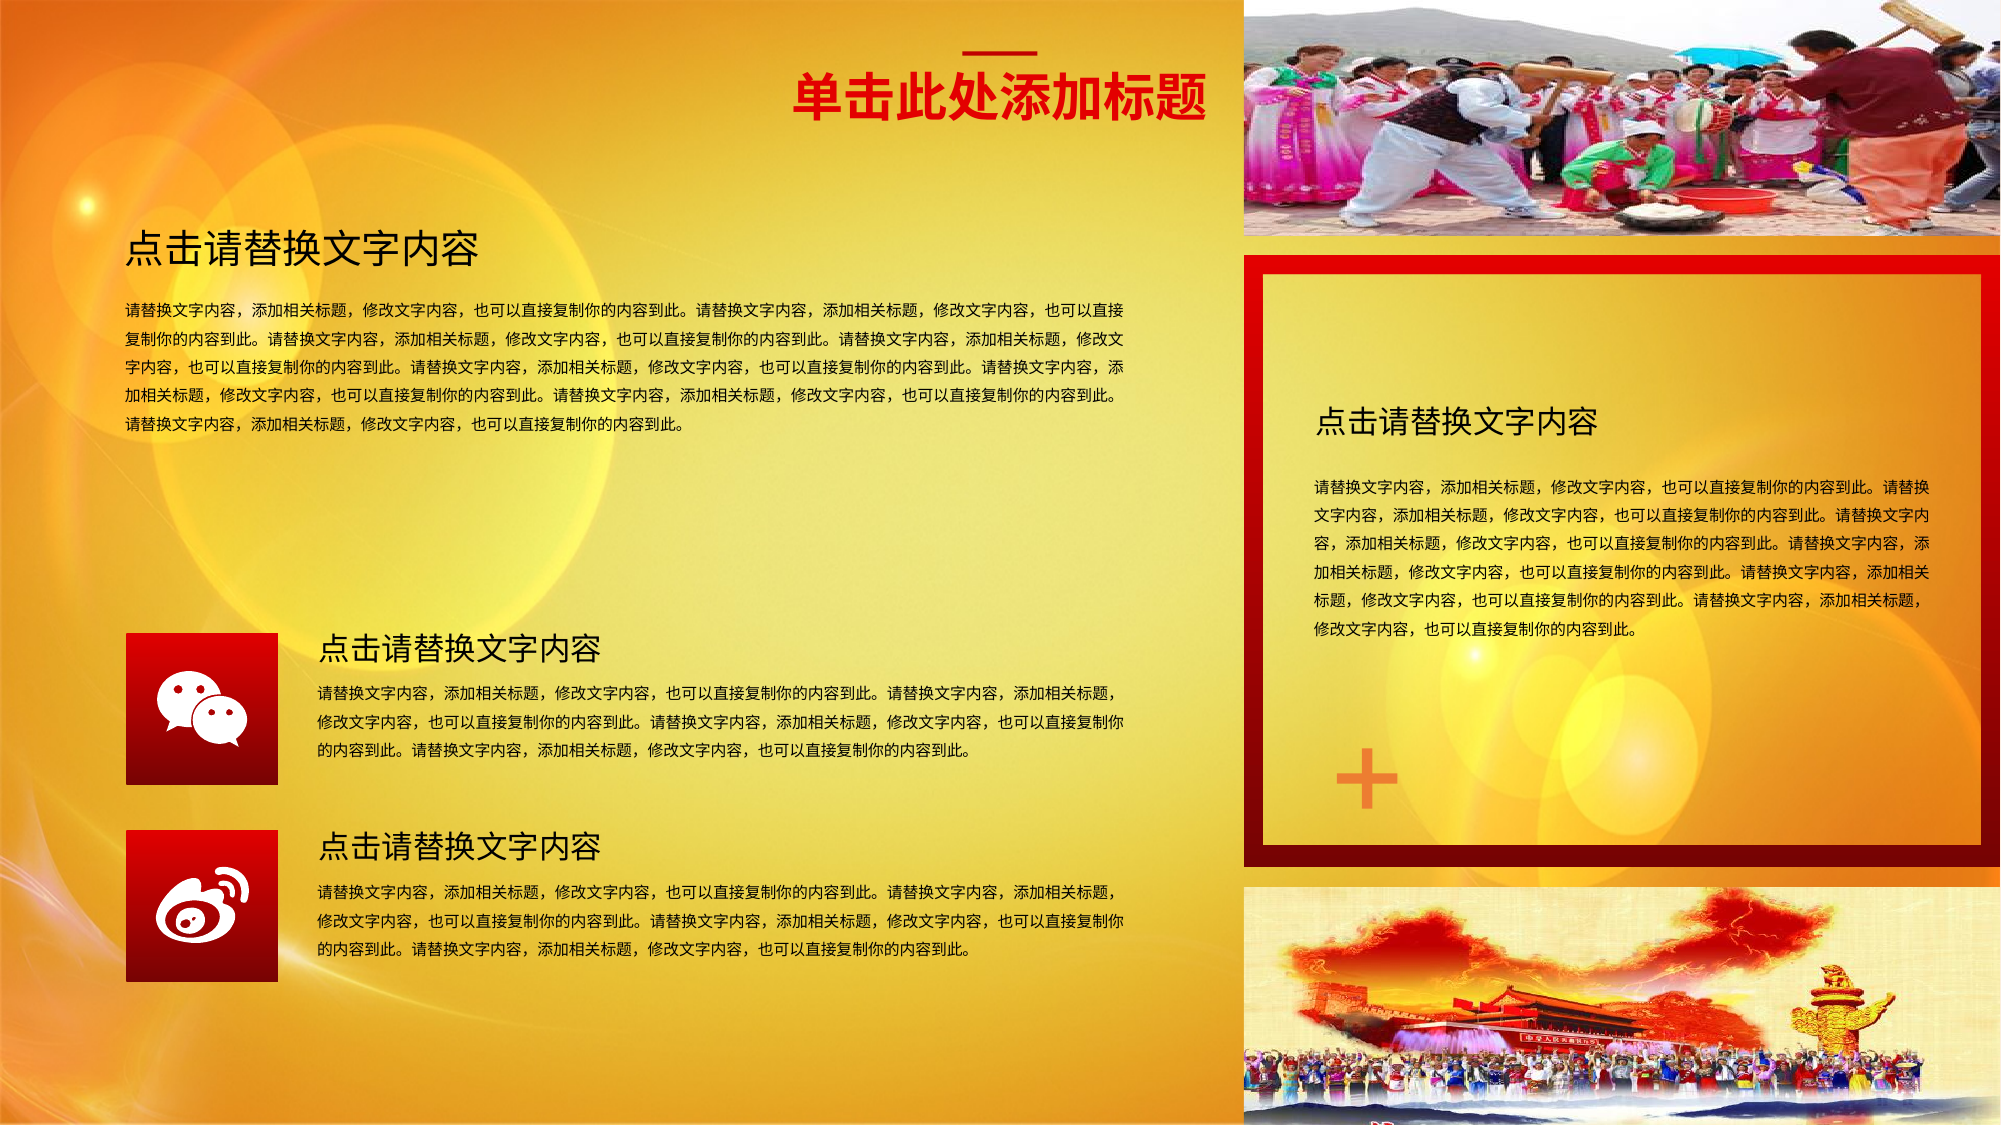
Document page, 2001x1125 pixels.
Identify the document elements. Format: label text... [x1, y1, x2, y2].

text_box [1243, 0, 2000, 237]
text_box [1313, 402, 1930, 641]
text_box [1243, 254, 2000, 868]
text_box [1243, 886, 2000, 1125]
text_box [124, 224, 1125, 436]
text_box [961, 50, 1038, 57]
text_box [1336, 747, 1398, 810]
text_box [126, 827, 1125, 982]
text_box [126, 628, 1125, 785]
text_box 单击此处添加标题 [777, 57, 1223, 135]
picture [0, 0, 2001, 1125]
